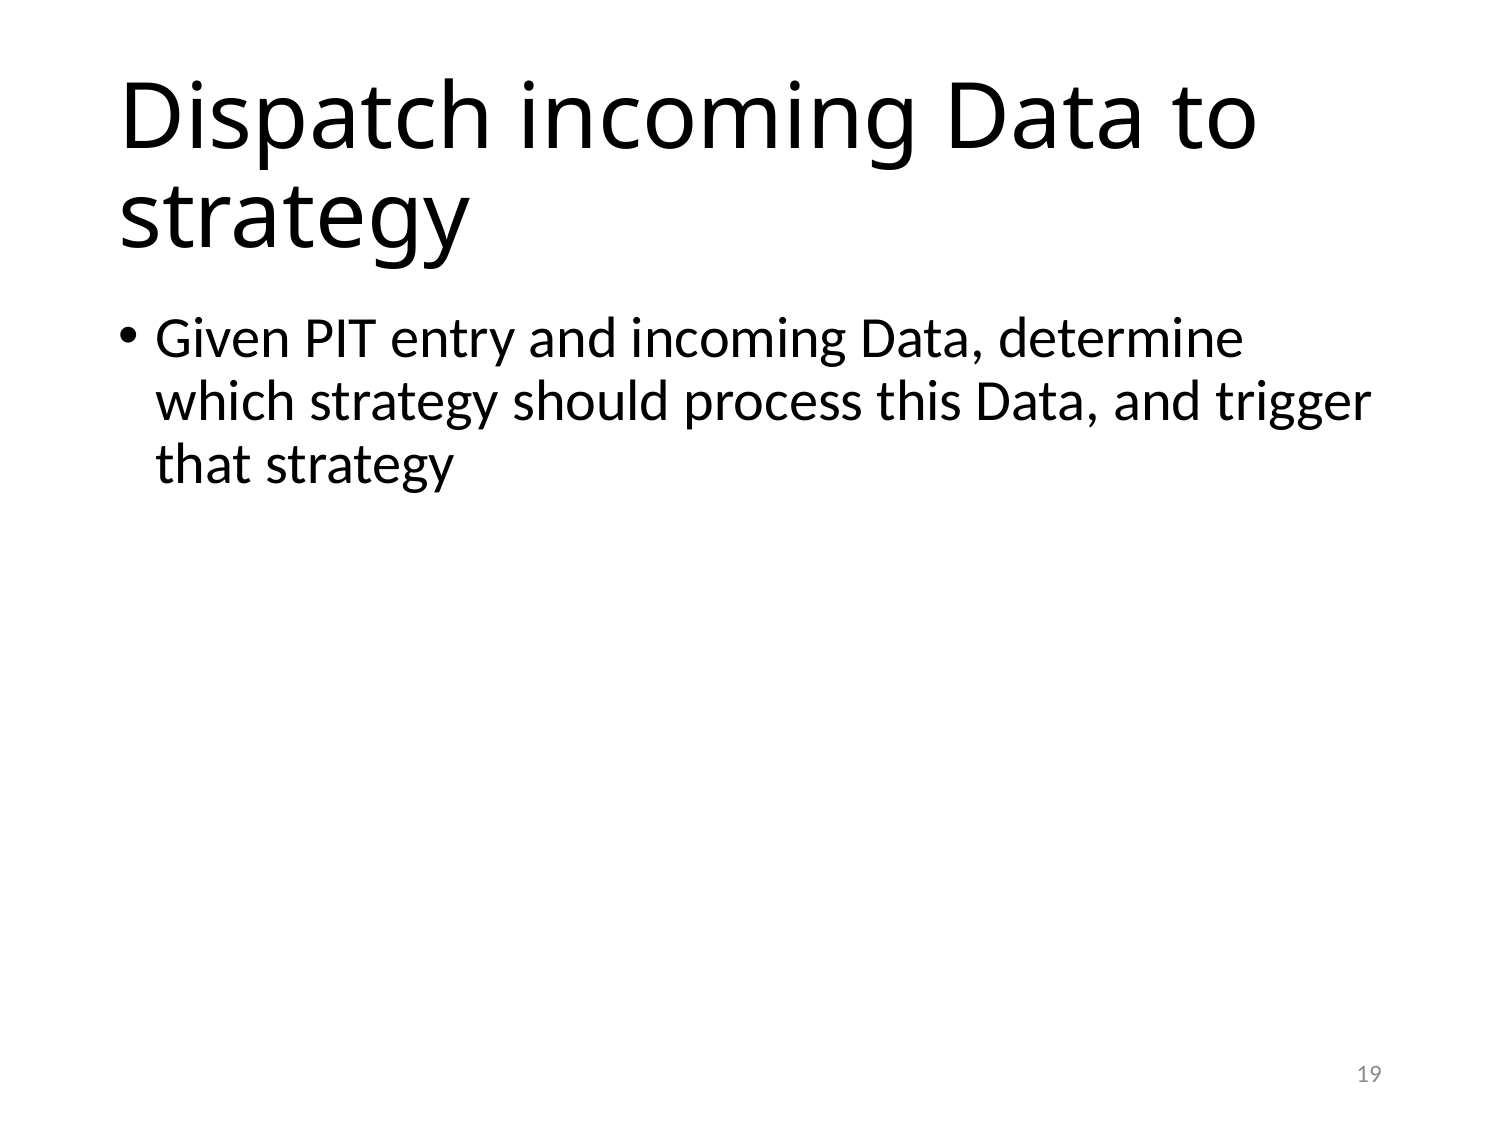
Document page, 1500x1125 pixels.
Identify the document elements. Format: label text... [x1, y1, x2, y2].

list Given PIT entry and incoming Data, determine which strategy should process this Data, and trigger that strategy [103, 299, 1397, 1014]
title Dispatch incoming Data to strategy [103, 59, 1397, 278]
slide_number 19 [1059, 1042, 1397, 1103]
